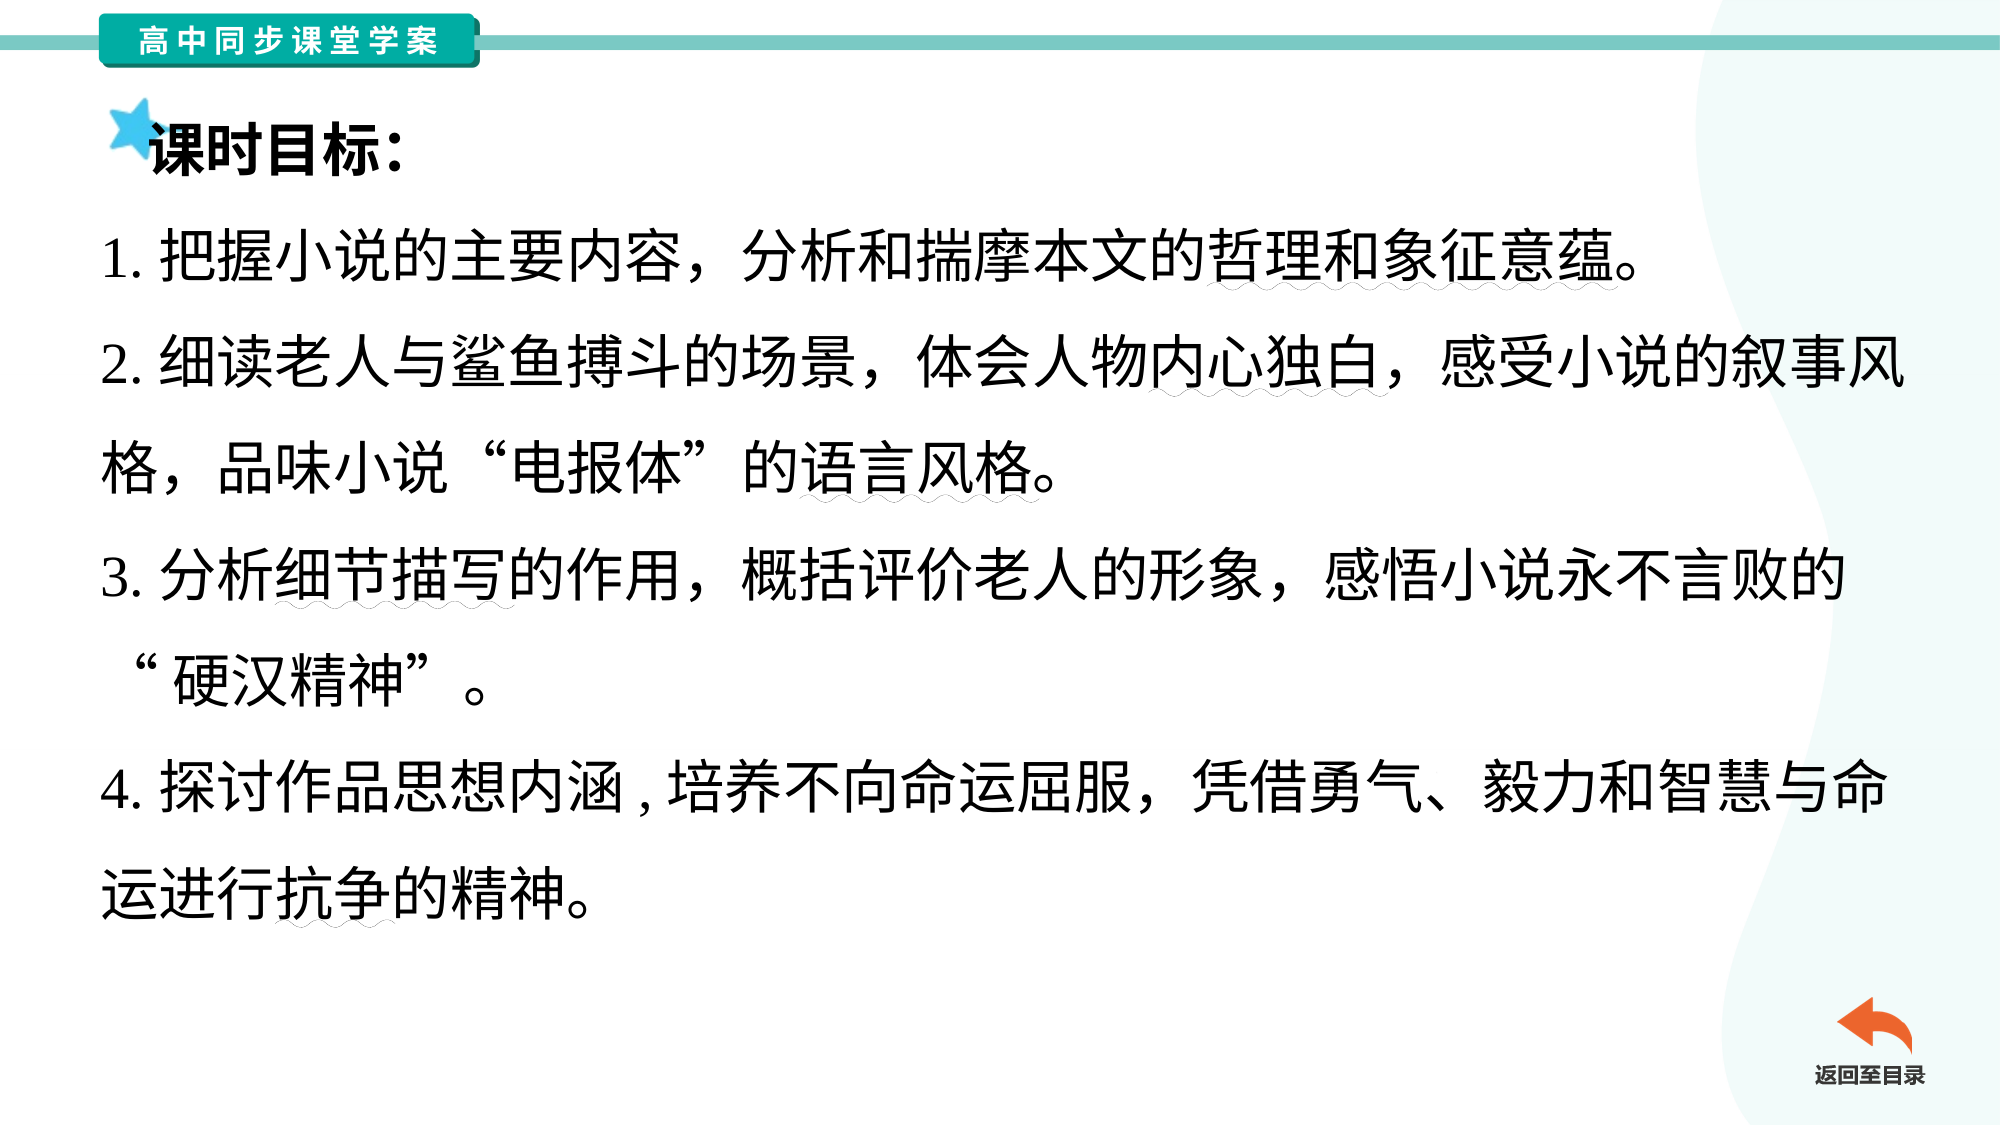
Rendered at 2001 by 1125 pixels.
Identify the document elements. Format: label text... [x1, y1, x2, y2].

picture [0, 0, 2000, 1125]
text_box 课时目标： 1.把握小说的主要内容，分析和揣摩本文的哲理和象征意蕴。 2.细读老人与鲨鱼搏斗的场景，体会人物内心独白，感受小说的叙事风 格，品味小说“电报体”的语言风格。 3.分析细节描写的作用，概括评价老人的形象，感悟小说永不言败的 “硬汉精神”。 4.探讨作品思想内涵,培养不向命运屈服，凭借勇气、毅力和智慧与命 运进行抗争的精神。 [100, 76, 1899, 927]
